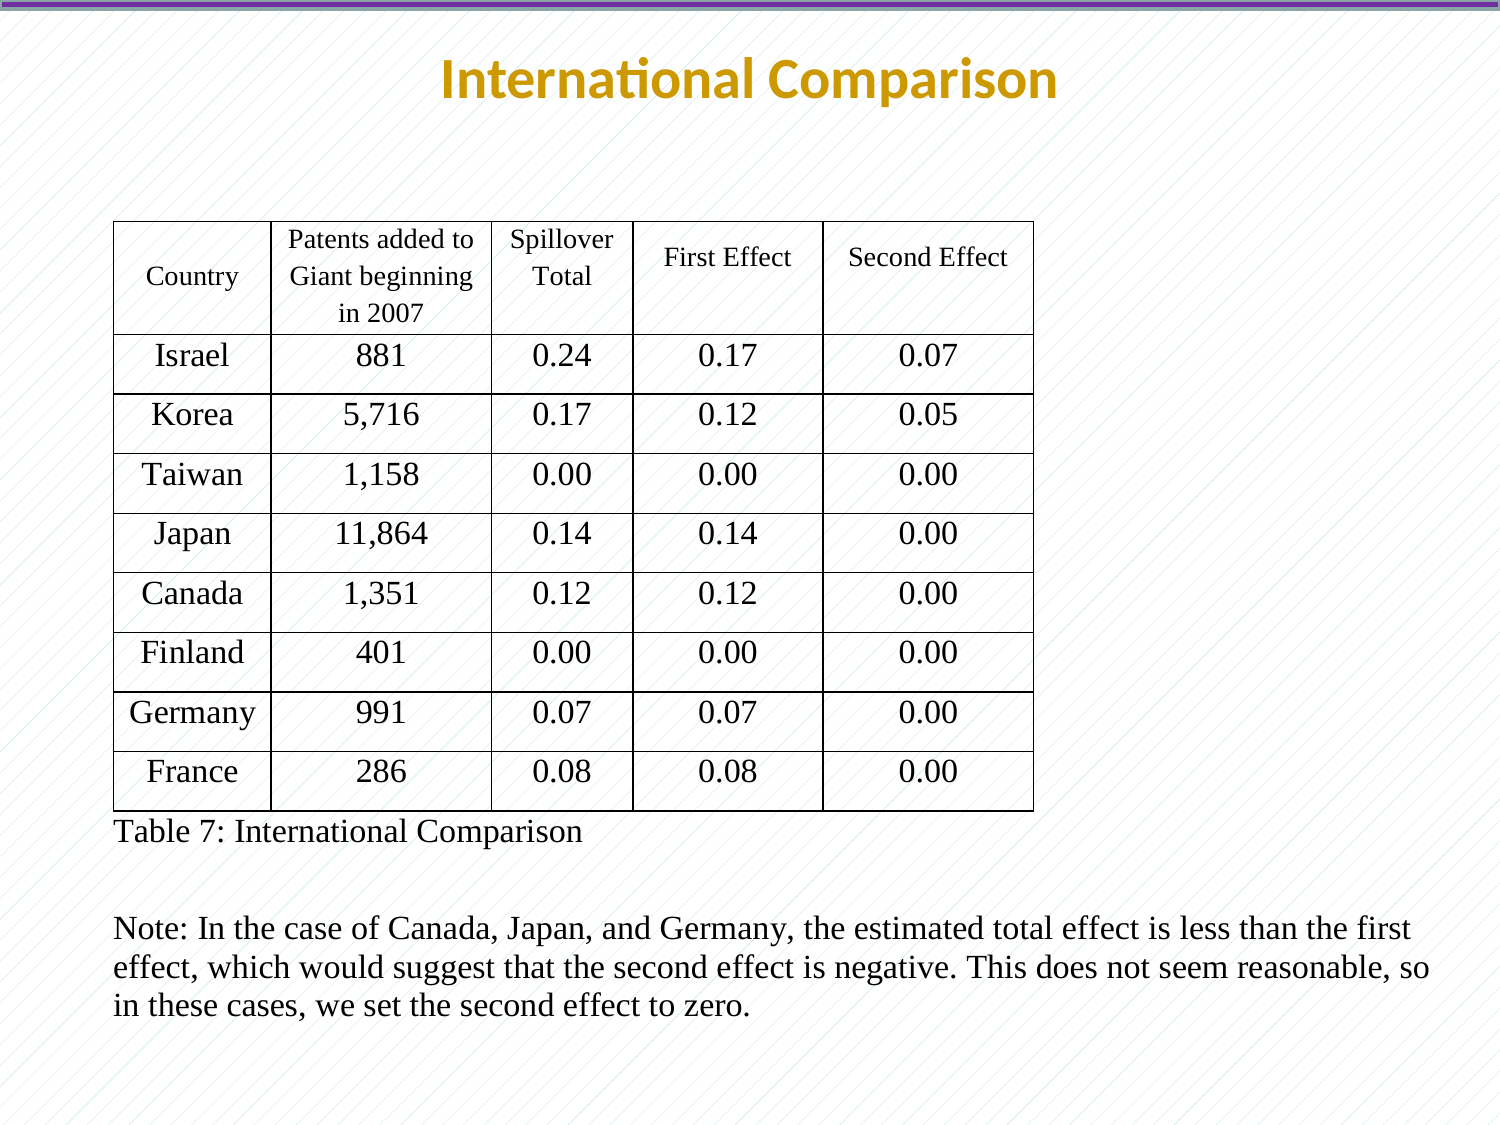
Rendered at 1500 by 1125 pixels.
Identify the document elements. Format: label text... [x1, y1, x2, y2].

title International Comparison [0, 0, 1500, 121]
text_box [0, 121, 1500, 876]
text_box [87, 162, 1463, 1026]
